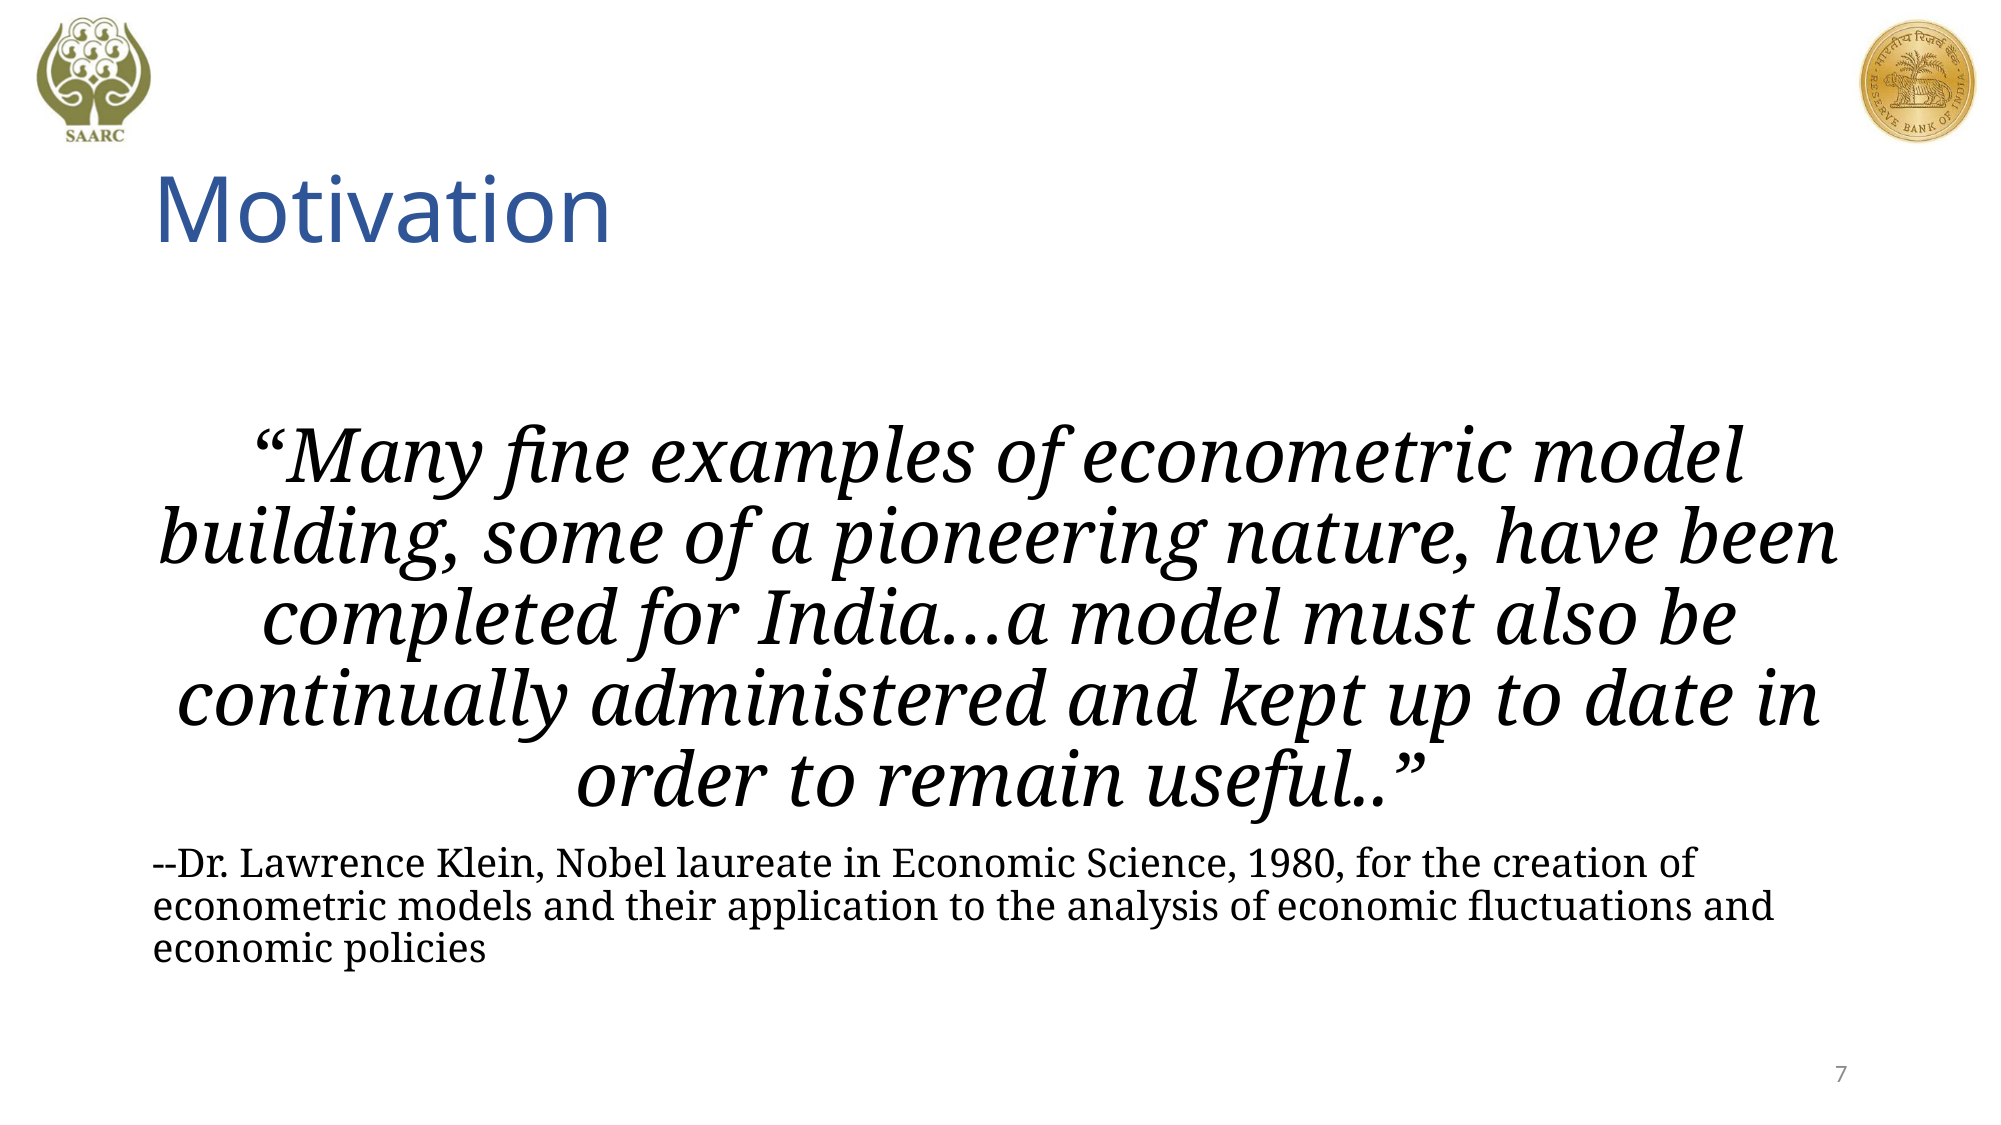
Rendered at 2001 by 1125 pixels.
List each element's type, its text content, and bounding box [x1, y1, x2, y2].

title Motivation [137, 148, 1863, 278]
slide_number 7 [1412, 1042, 1863, 1103]
picture [26, 13, 160, 149]
picture [1832, 13, 1997, 145]
list “Many fine examples of econometric model building, some of a pioneering nature, have been completed for India…a model must also be continually administered and kept up to date in order to remain useful..” --Dr. Lawrence Klein, Nobel laureate in Economic Science, 1980, for the creation of econometric models and their application to the analysis of economic fluctuations and economic policies [137, 299, 1863, 1014]
